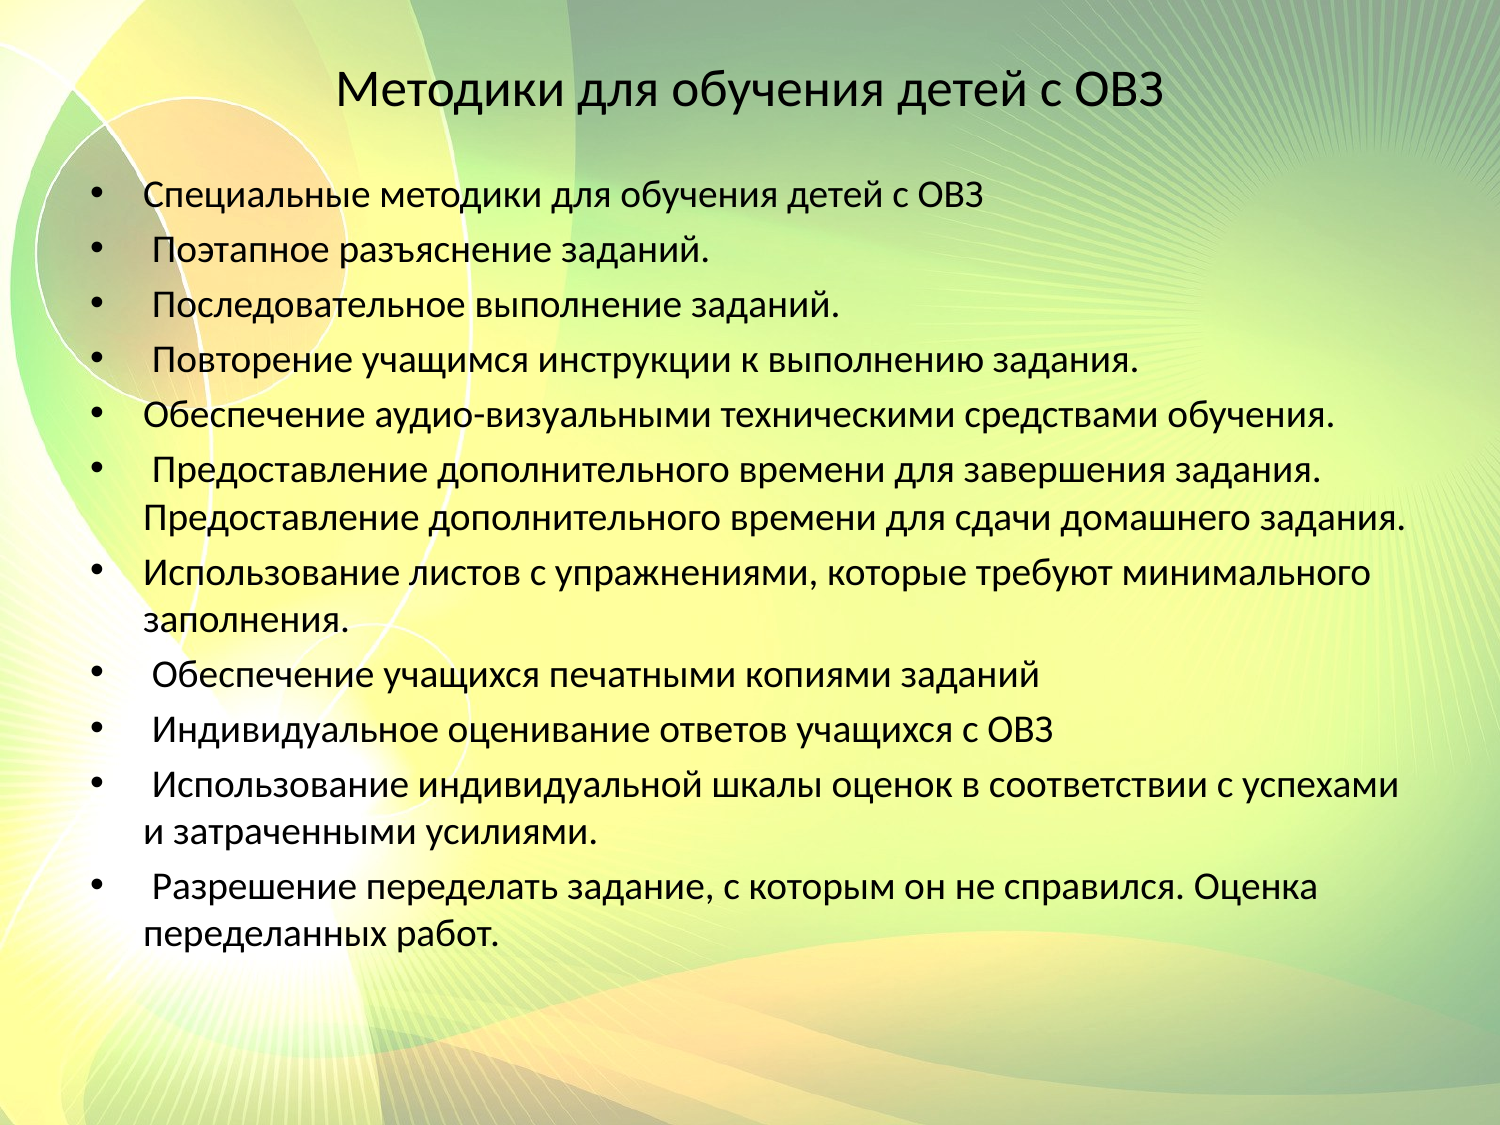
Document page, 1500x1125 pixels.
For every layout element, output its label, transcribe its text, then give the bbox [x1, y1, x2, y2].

list Специальные методики для обучения детей с ОВЗ Поэтапное разъяснение заданий. Последовательное выполнение заданий. Повторение учащимся инструкции к выполнению задания. Обеспечение аудио-визуальными техническими средствами обучения. Предоставление дополнительного времени для завершения задания. Предоставление дополнительного времени для сдачи домашнего задания. Использование листов с упражнениями, которые требуют минимального заполнения. Обеспечение учащихся печатными копиями заданий Индивидуальное оценивание ответов учащихся с ОВЗ Использование индивидуальной шкалы оценок в соответствии с успехами и затраченными усилиями. Разрешение переделать задание, с которым он не справился. Оценка переделанных работ. [75, 160, 1425, 1005]
title Методики для обучения детей с ОВЗ [75, 45, 1425, 126]
picture [0, 0, 1500, 1125]
